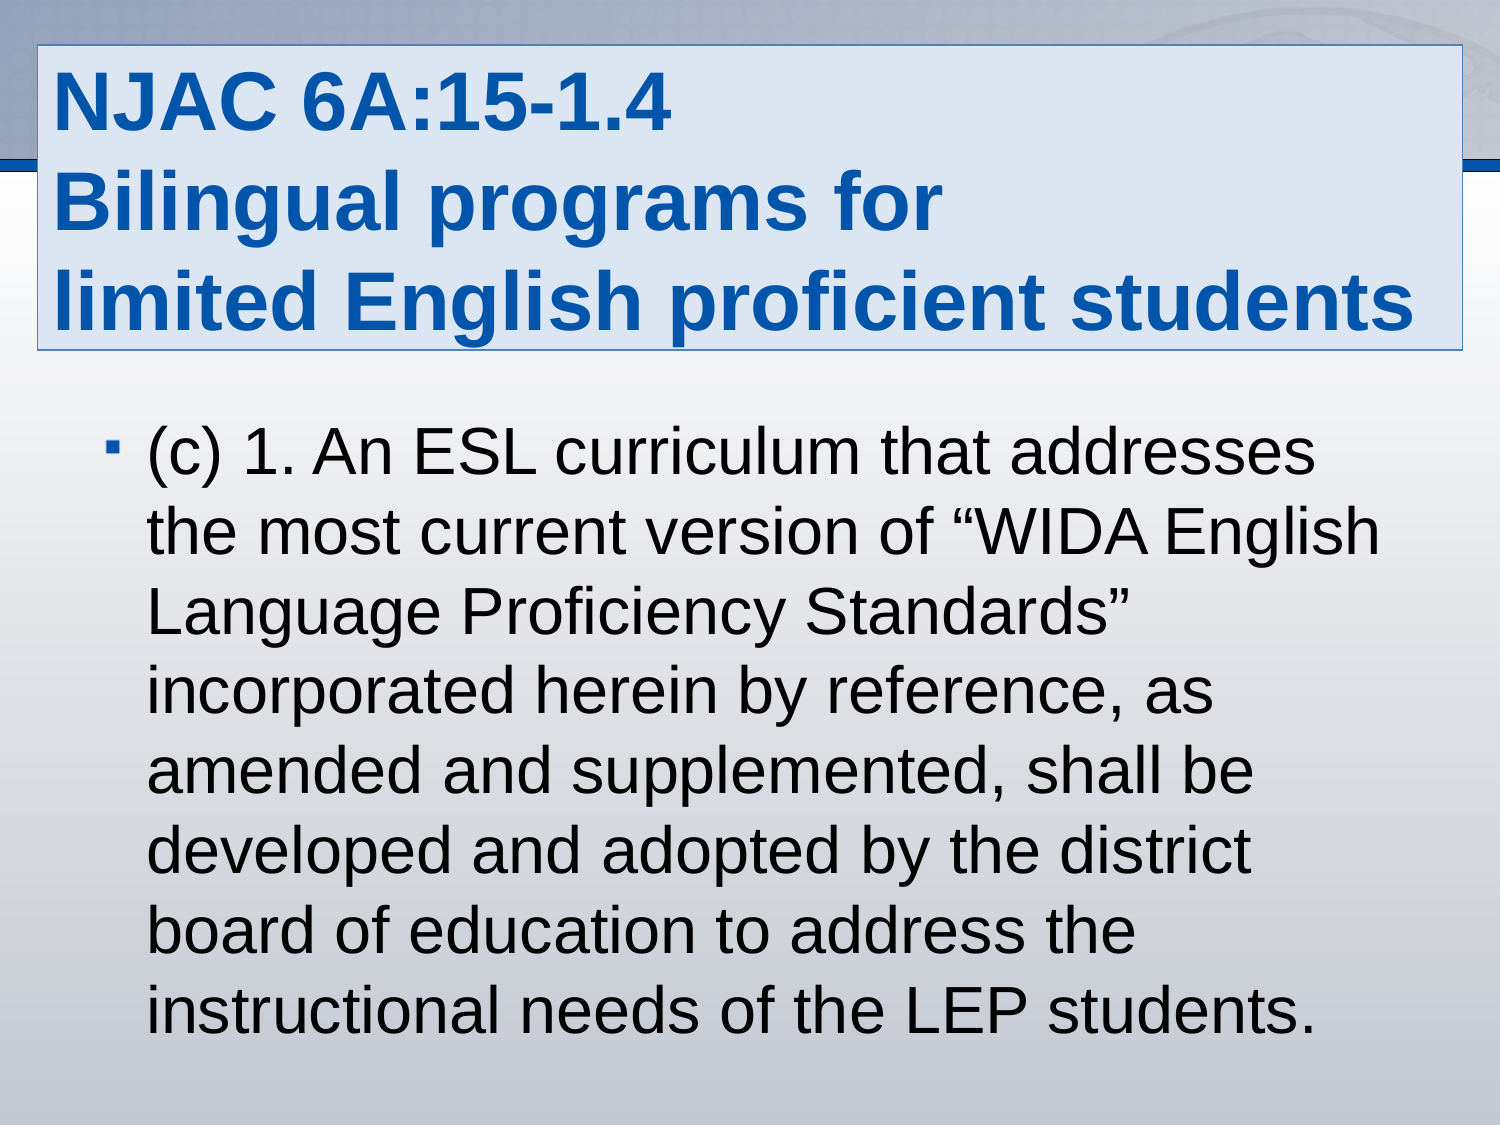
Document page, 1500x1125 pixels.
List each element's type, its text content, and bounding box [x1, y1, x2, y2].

title NJAC 6A:15-1.4 Bilingual programs for limited English proficient students [37, 44, 1463, 351]
list (c) 1. An ESL curriculum that addresses the most current version of “WIDA English Language Proficiency Standards” incorporated herein by reference, as amended and supplemented, shall be developed and adopted by the district board of education to address the instructional needs of the LEP students. [74, 399, 1426, 1063]
picture [0, 0, 1500, 1125]
